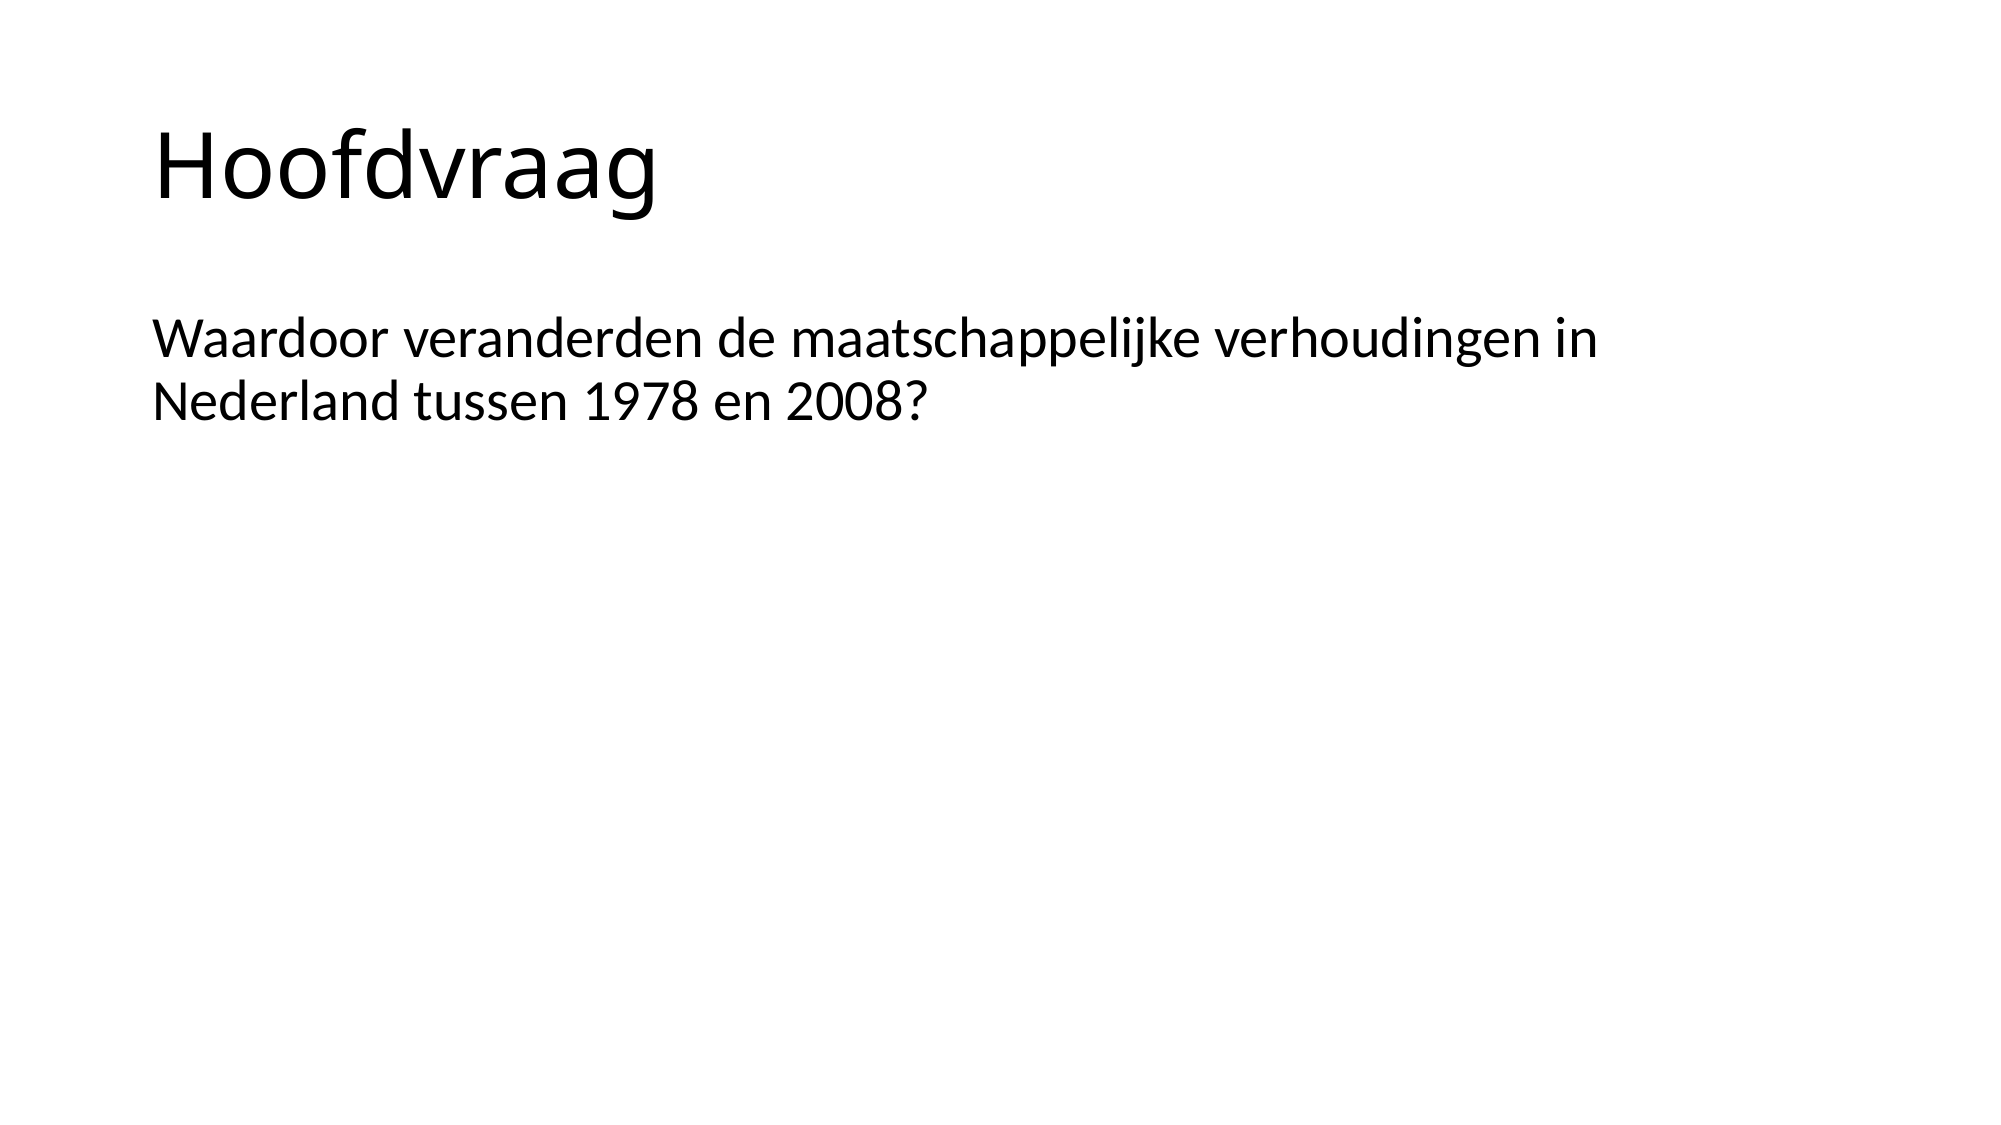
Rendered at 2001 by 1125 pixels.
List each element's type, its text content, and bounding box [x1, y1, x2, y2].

title Hoofdvraag [137, 59, 1863, 278]
list Waardoor veranderden de maatschappelijke verhoudingen in Nederland tussen 1978 en 2008? [137, 299, 1863, 1014]
